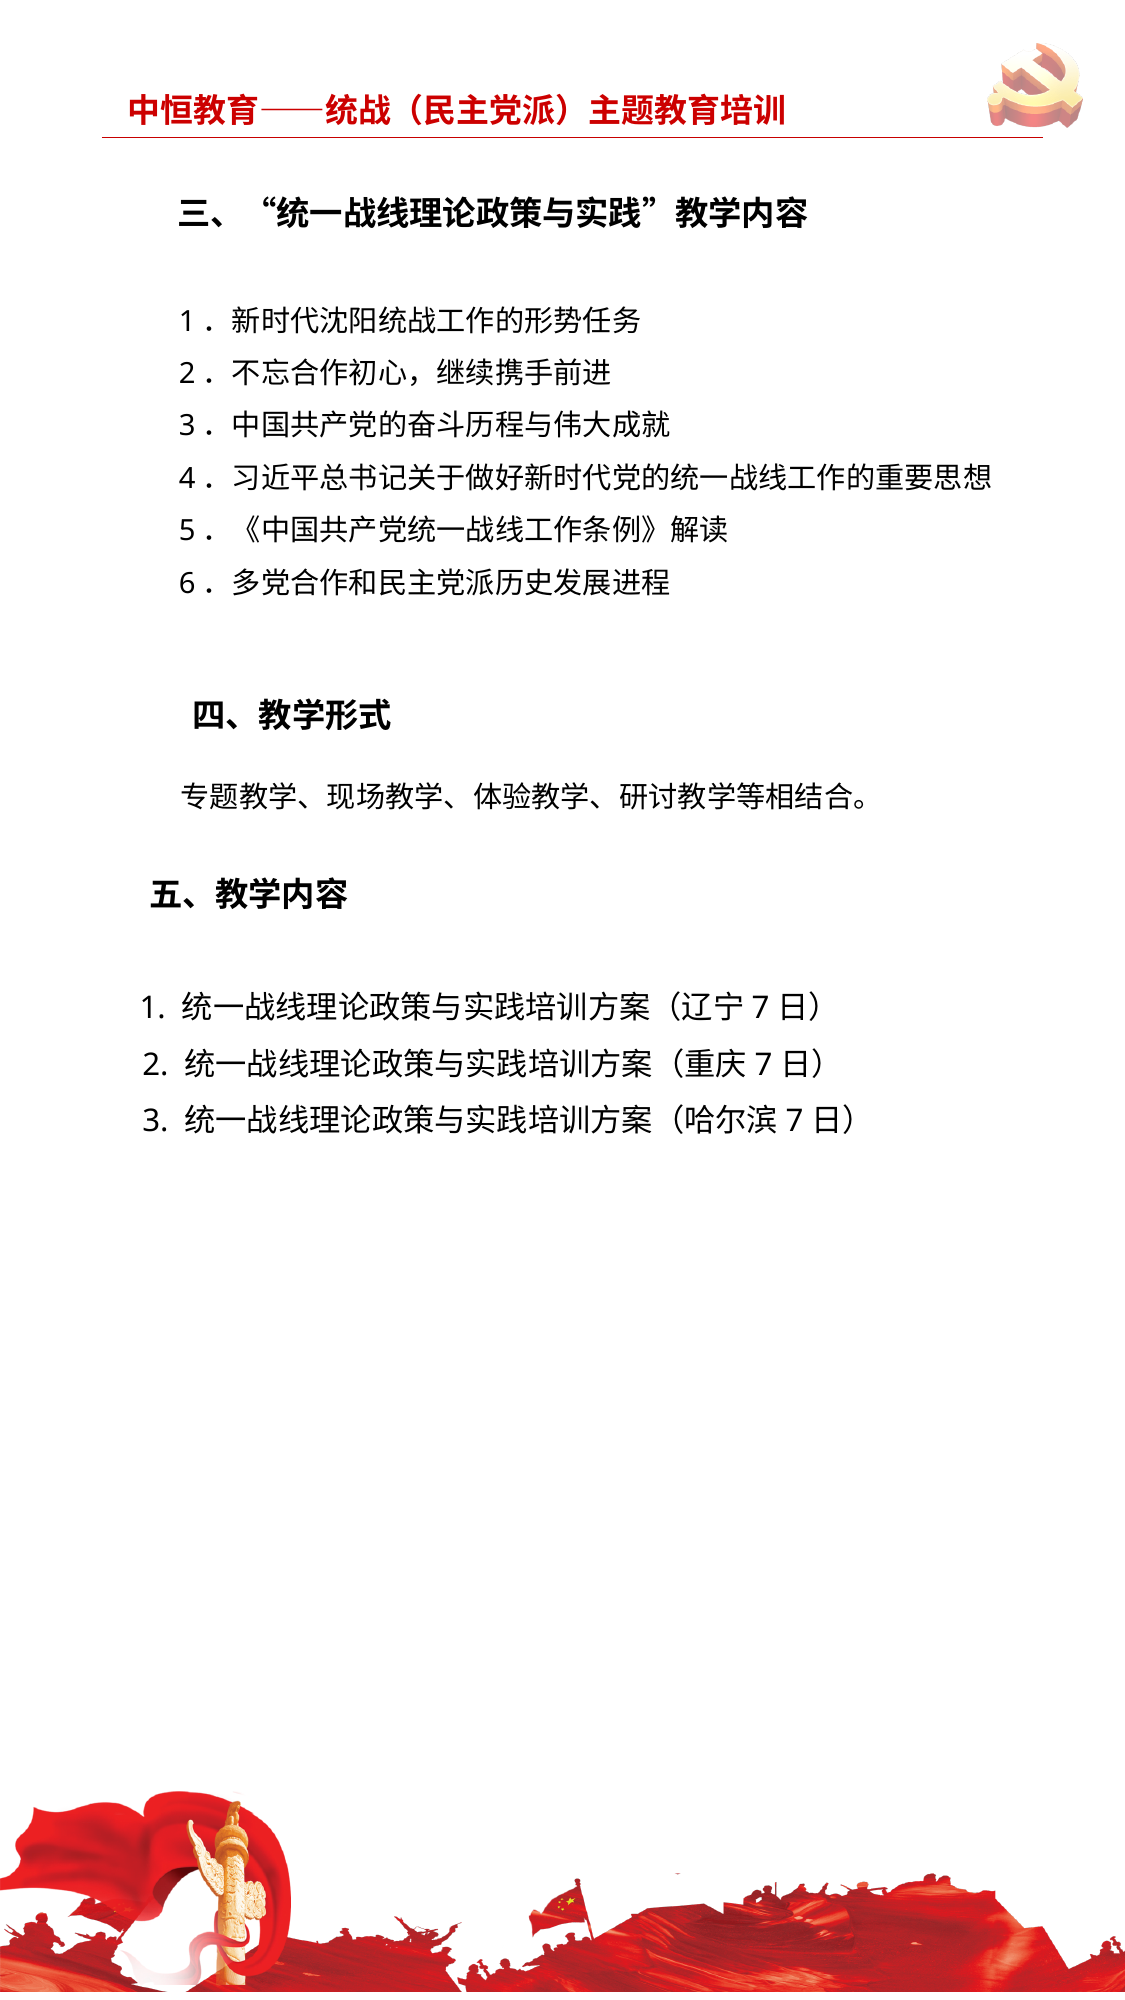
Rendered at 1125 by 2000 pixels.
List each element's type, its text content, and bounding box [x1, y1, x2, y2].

text_box 四、教学形式 专题教学、现场教学、体验教学、研讨教学等相结合。 [139, 686, 1020, 821]
text_box 中恒教育——统战（民主党派）主题教育培训 [101, 78, 813, 137]
text_box 三、“统一战线理论政策与实践”教学内容 1．新时代沈阳统战工作的形势任务 2．不忘合作初心，继续携手前进 3．中国共产党的奋斗历程与伟大成就 4．习近平总书记关于做好新时代党的统一战线工作的重要思想 5．《中国共产党统一战线工作条例》解读 6．多党合作和民主党派历史发展进程 [134, 184, 1025, 607]
text_box 五、教学内容 1. 统一战线理论政策与实践培训方案（辽宁7日） 2. 统一战线理论政策与实践培训方案（重庆7日） 3. 统一战线理论政策与实践培训方案（哈尔滨7日） [66, 865, 975, 1146]
picture [0, 1790, 1125, 1992]
picture [987, 42, 1083, 129]
